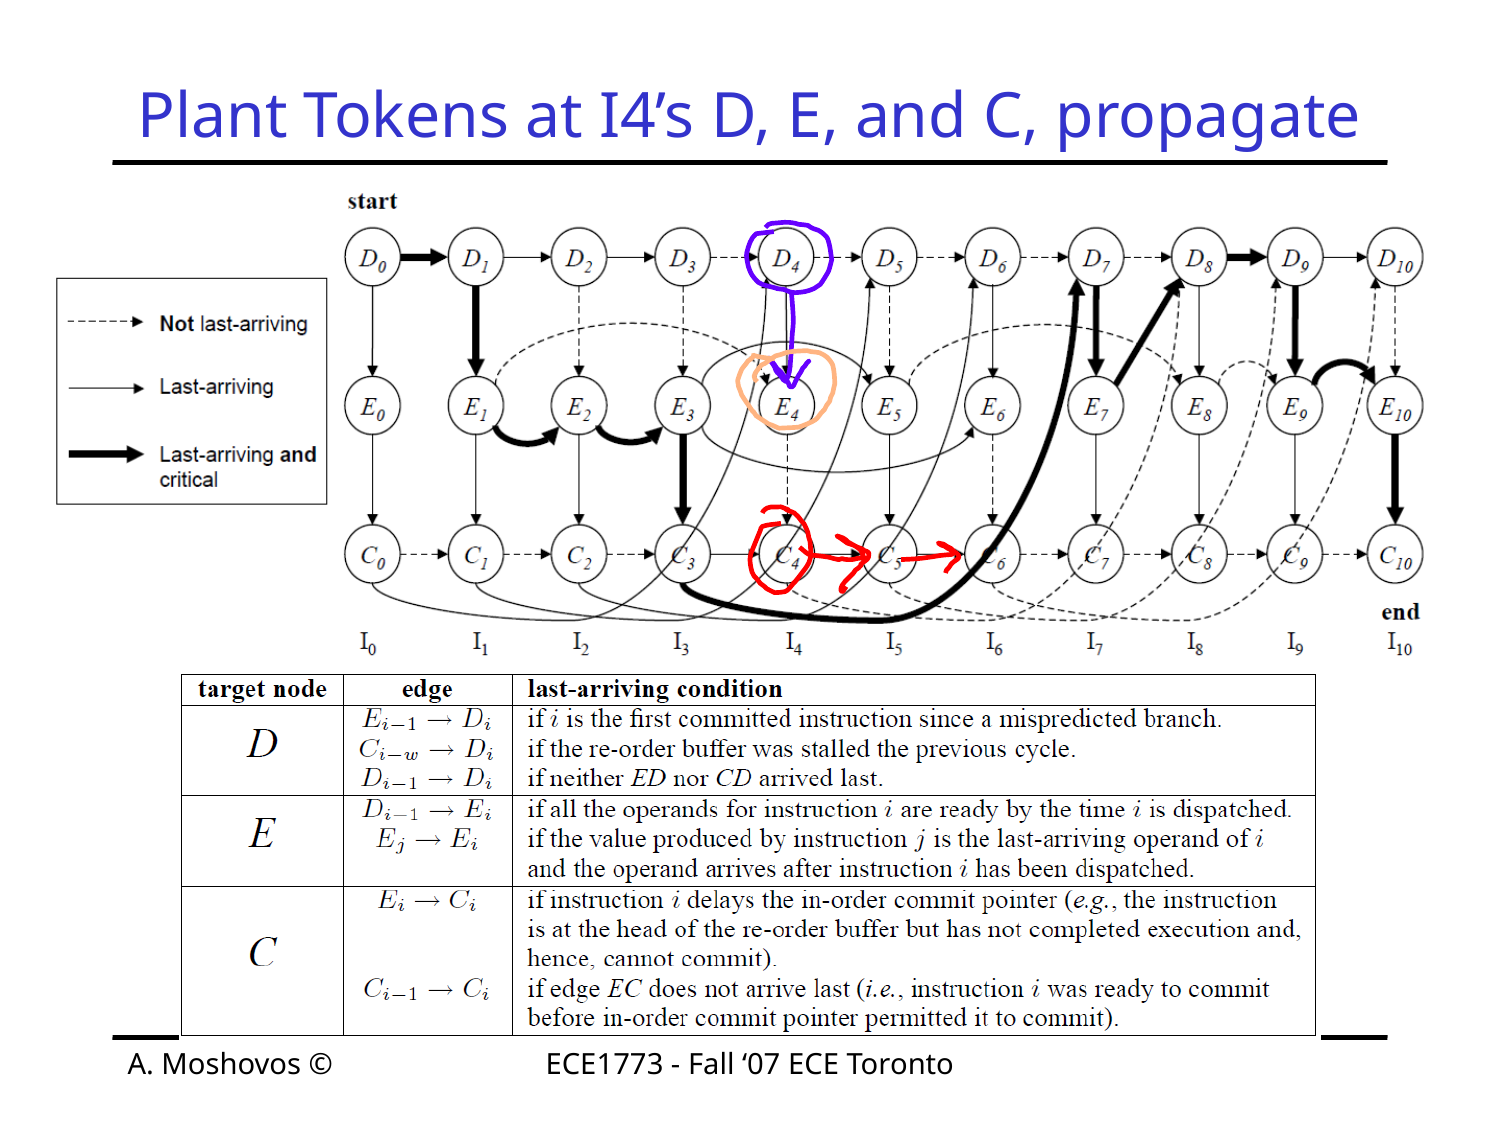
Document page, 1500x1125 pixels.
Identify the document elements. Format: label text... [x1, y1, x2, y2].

title Plant Tokens at I4’s D, E, and C, propagate [112, 62, 1388, 163]
picture [23, 190, 1456, 1041]
slide_number A. Moshovos © [112, 1037, 426, 1101]
footer ECE1773 - Fall ‘07 ECE Toronto [487, 1048, 1013, 1101]
